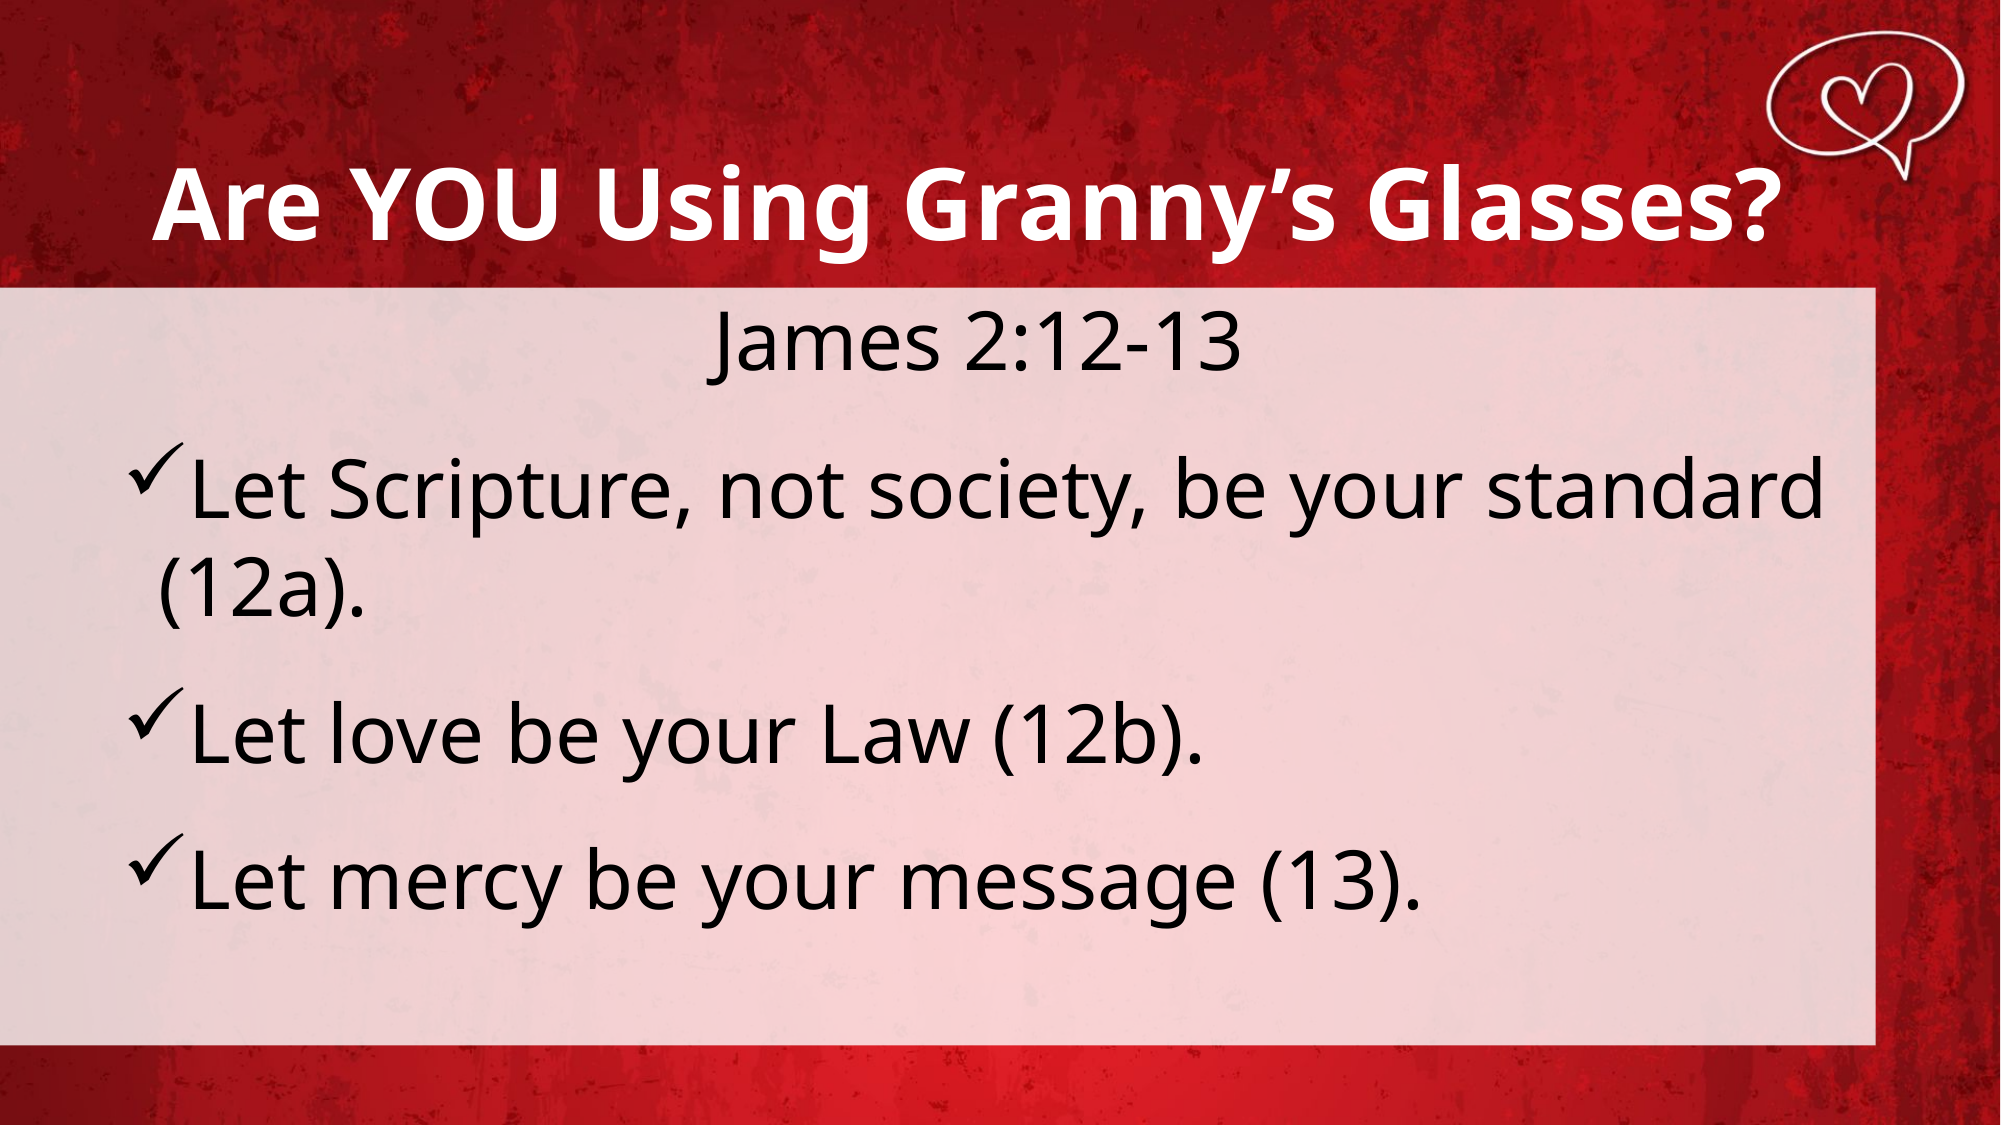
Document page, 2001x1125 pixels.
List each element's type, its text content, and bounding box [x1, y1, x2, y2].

title Are YOU Using Granny’s Glasses? [137, 59, 1863, 271]
picture [0, 0, 2001, 1125]
list James 2:12-13 Let Scripture, not society, be your standard (12a). Let love be your Law (12b). Let mercy be your message (13). [107, 289, 1850, 937]
